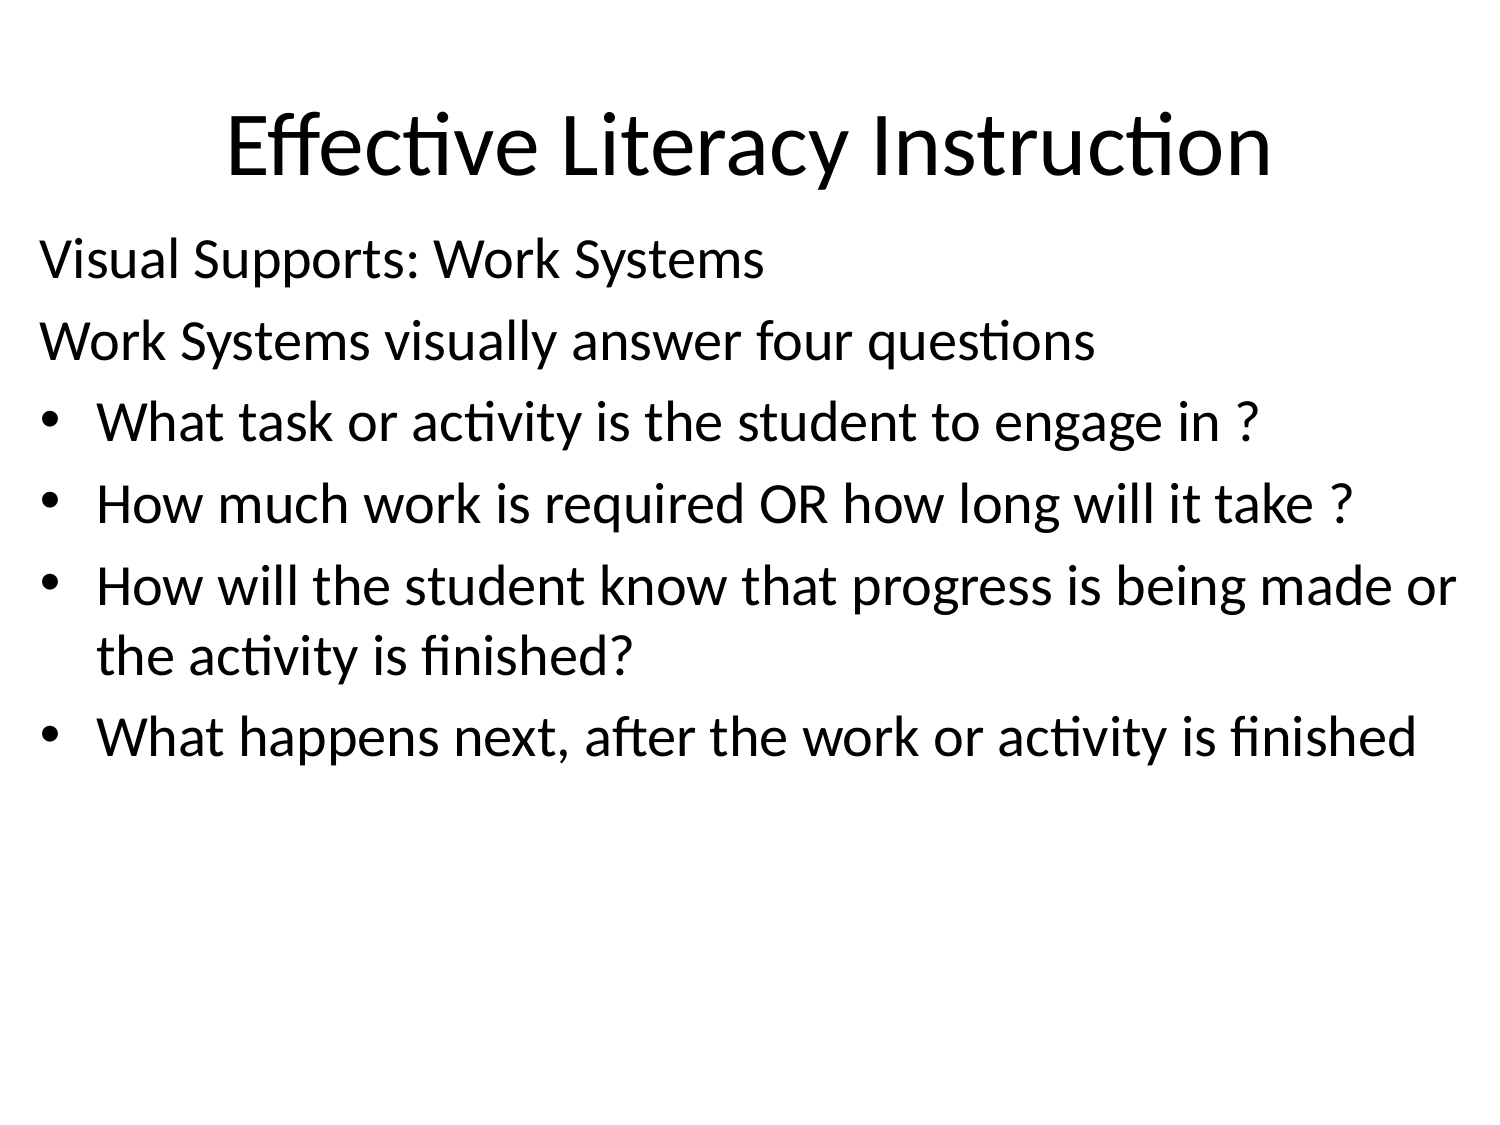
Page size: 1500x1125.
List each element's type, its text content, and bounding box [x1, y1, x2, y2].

title Effective Literacy Instruction [75, 45, 1425, 212]
list Visual Supports: Work Systems Work Systems visually answer four questions What task or activity is the student to engage in ? How much work is required OR how long will it take ? How will the student know that progress is being made or the activity is finished? What happens next, after the work or activity is finished [24, 212, 1500, 988]
